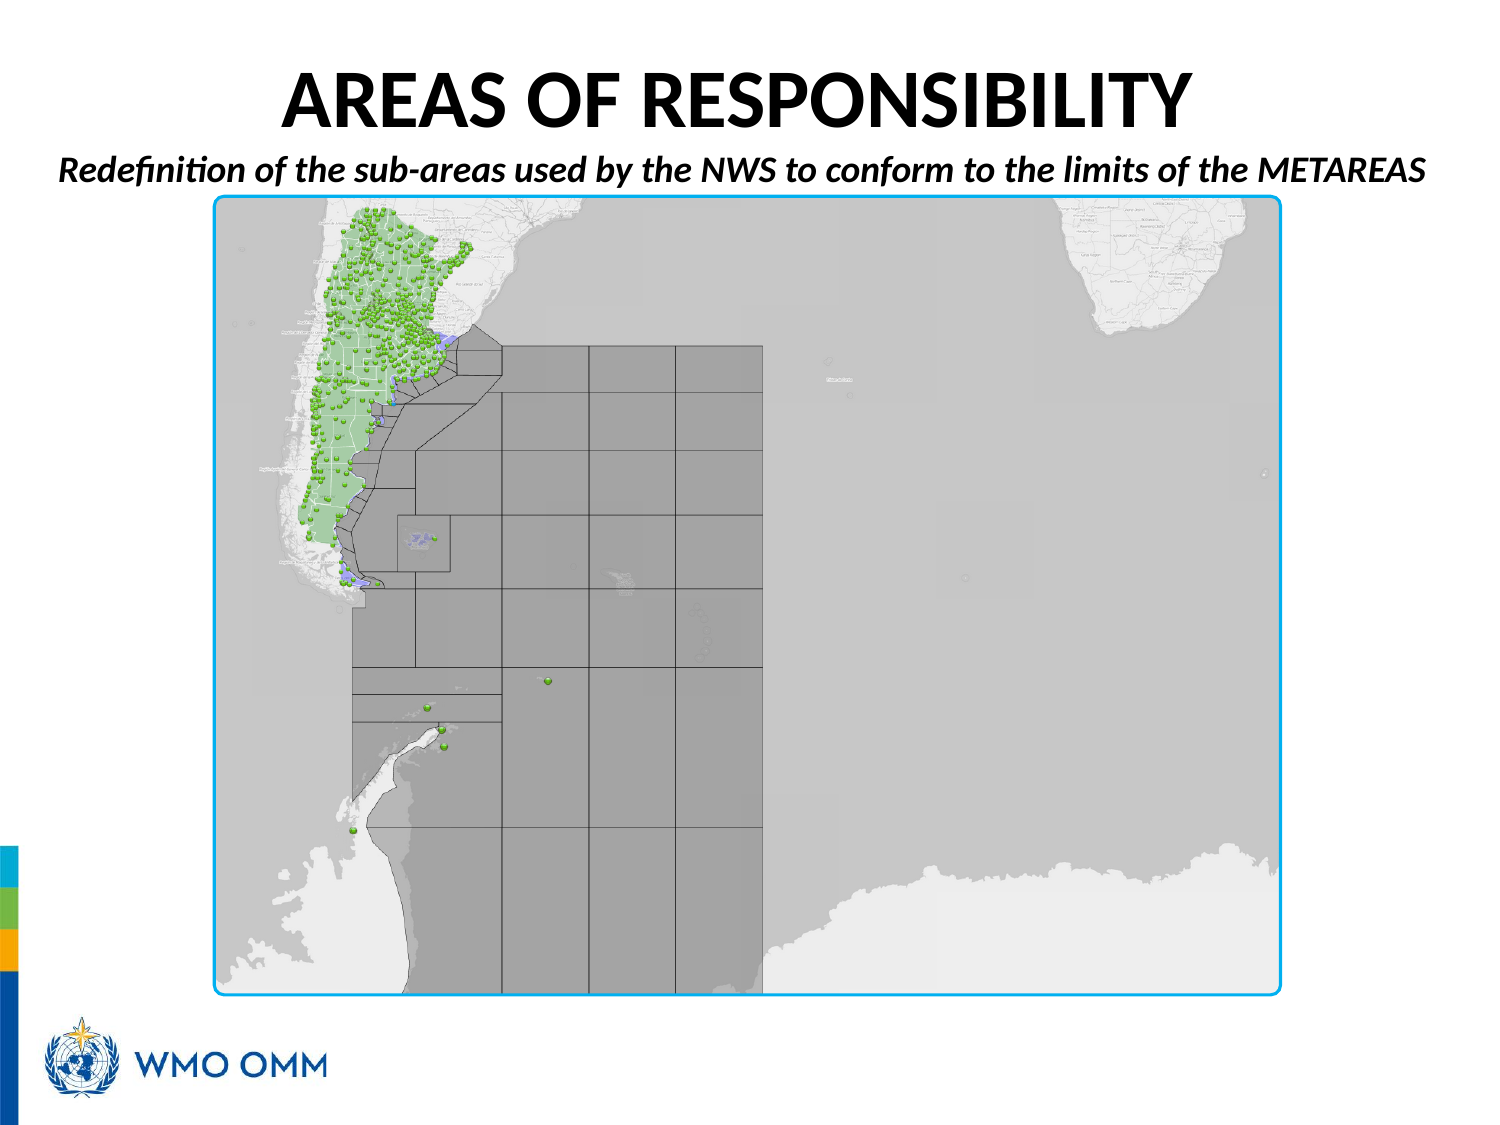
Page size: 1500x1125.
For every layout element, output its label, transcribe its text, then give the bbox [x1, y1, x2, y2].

picture [0, 845, 327, 1125]
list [214, 196, 1281, 996]
title AREAS OF RESPONSIBILITY Redefinition of the sub-areas used by the NWS to conform to the limits of the METAREAS [0, 45, 1476, 233]
